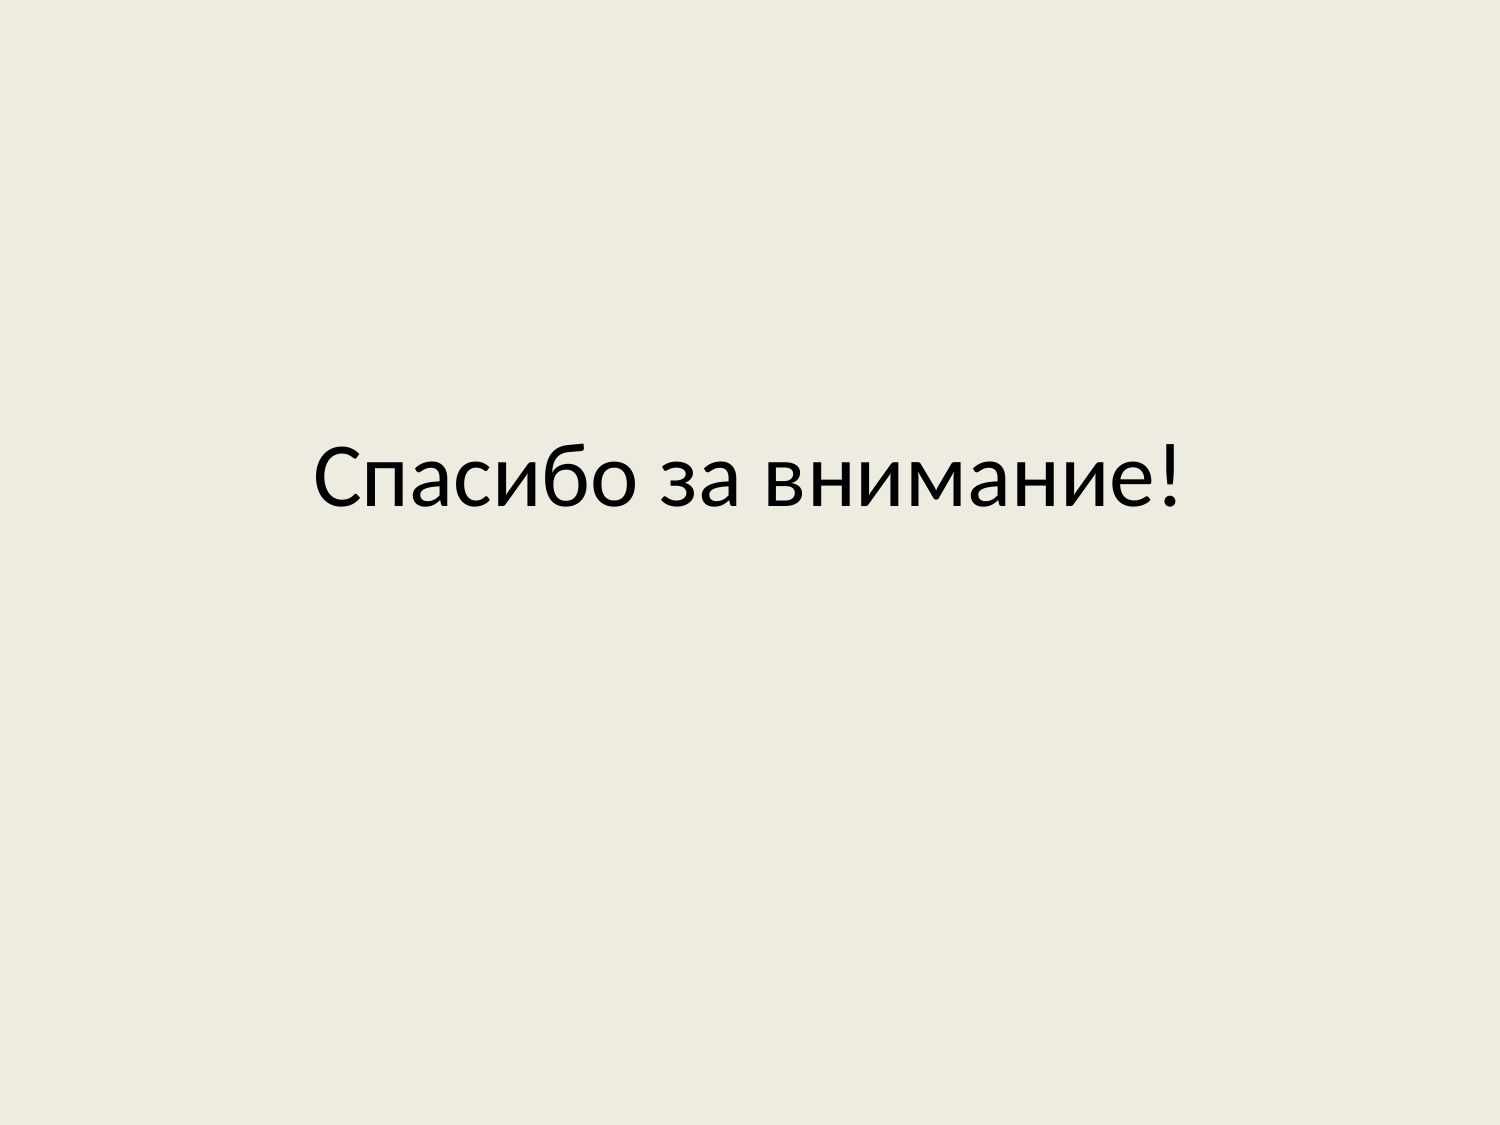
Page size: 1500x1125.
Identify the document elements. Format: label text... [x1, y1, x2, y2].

title Спасибо за внимание! [112, 349, 1388, 591]
